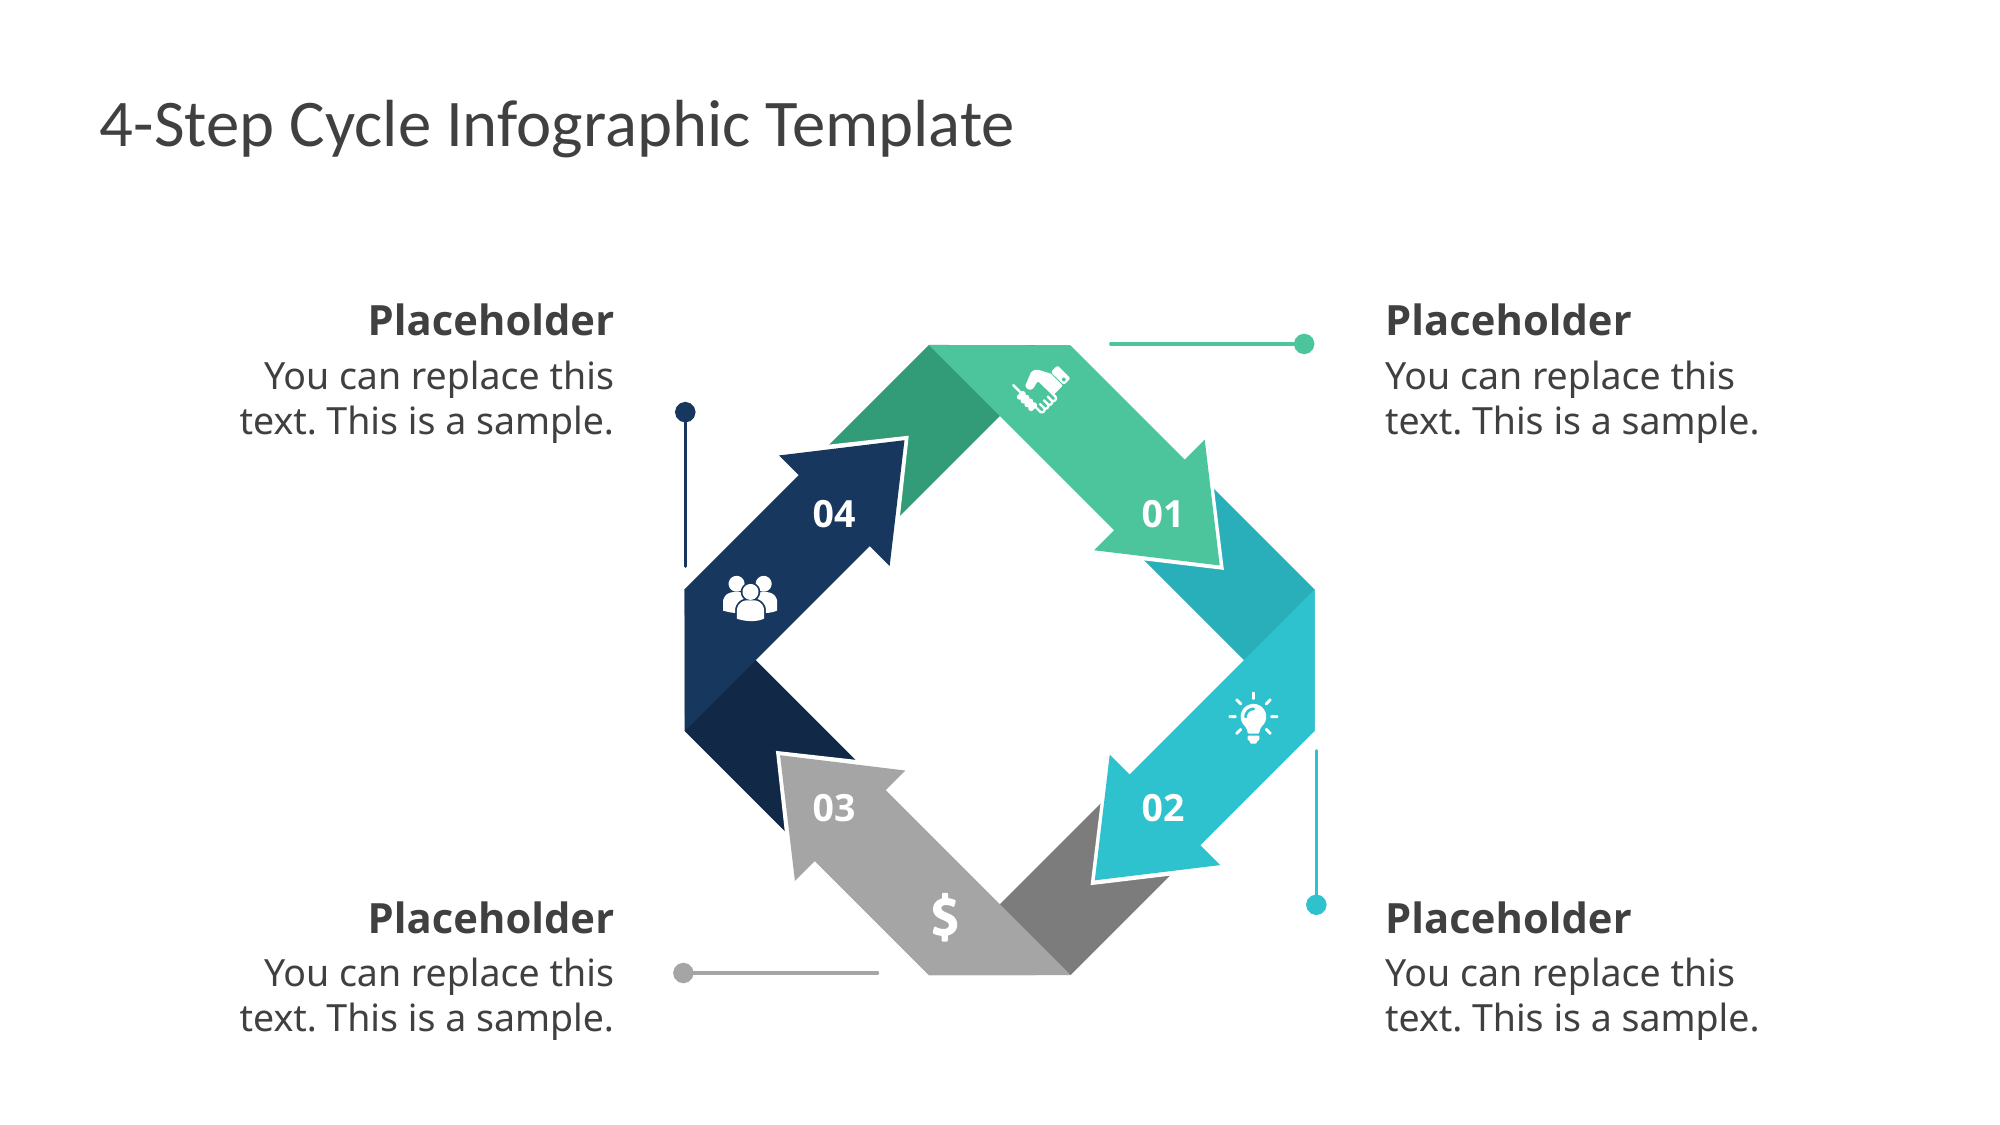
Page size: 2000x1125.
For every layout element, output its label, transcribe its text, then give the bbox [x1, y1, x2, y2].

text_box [186, 884, 630, 1049]
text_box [596, 256, 1404, 1064]
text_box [186, 286, 630, 451]
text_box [1370, 286, 1813, 451]
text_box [1370, 884, 1813, 1049]
title 4-Step Cycle Infographic Template [99, 61, 1376, 179]
